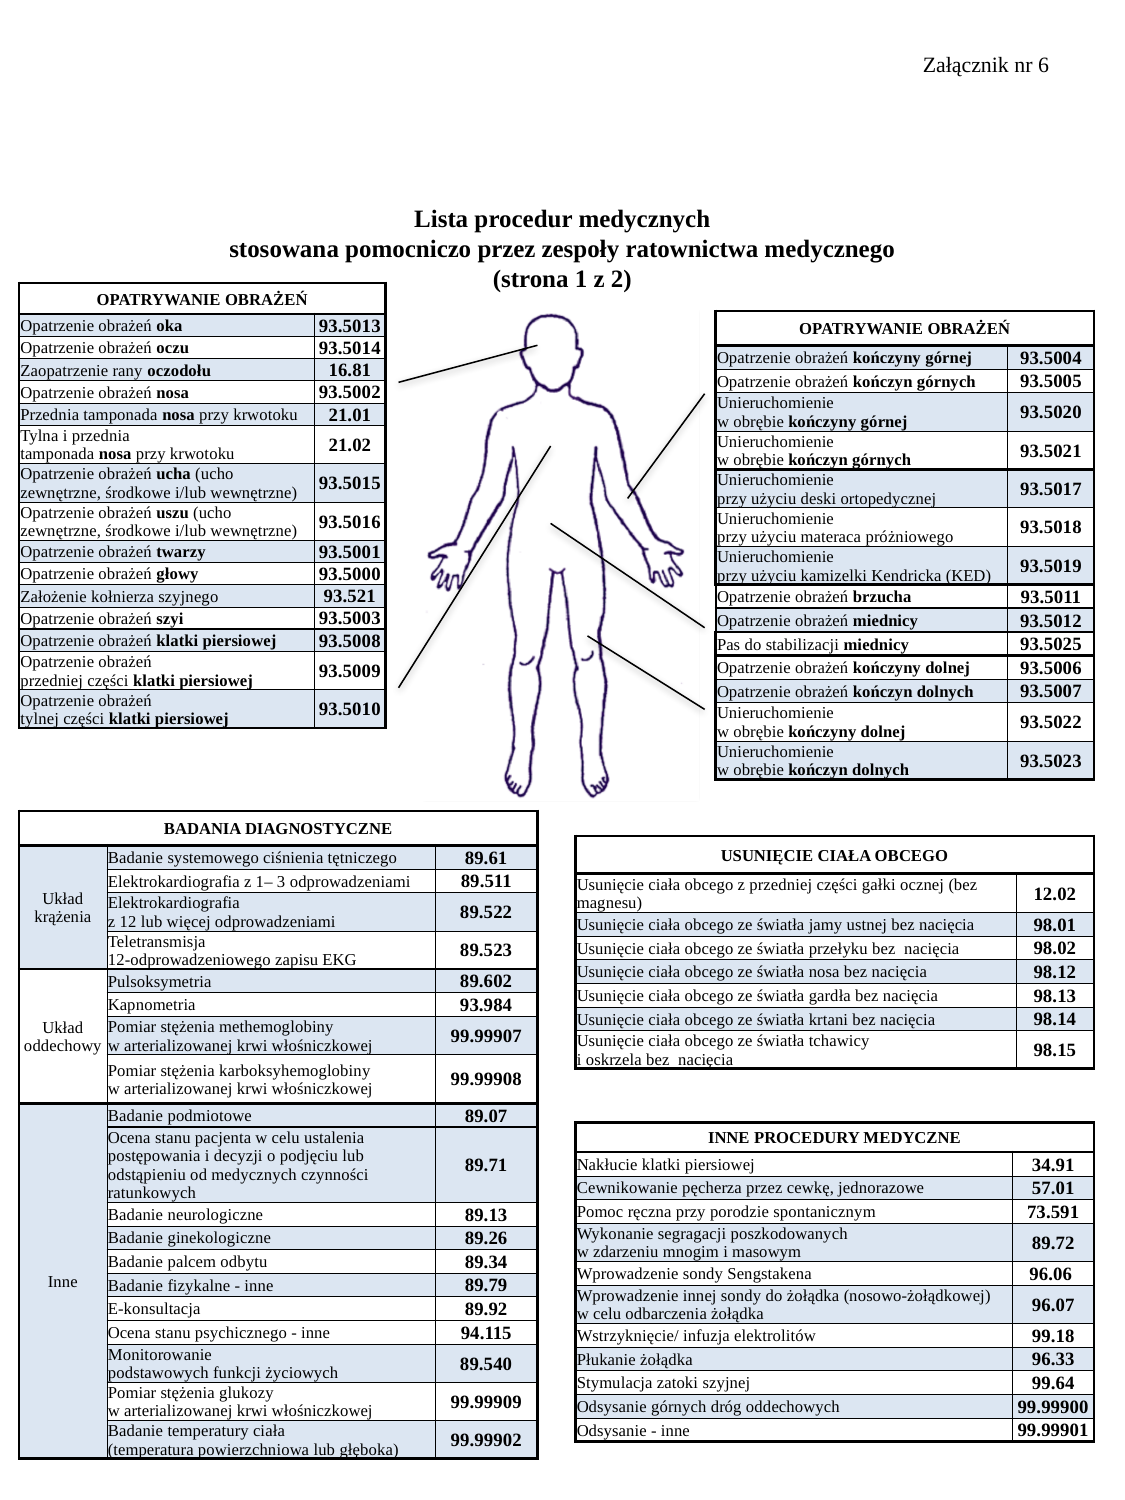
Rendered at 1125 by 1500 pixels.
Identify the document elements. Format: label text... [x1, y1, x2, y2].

table_cell 89.34 [436, 1250, 536, 1273]
table_cell Pomiar stężenia glukozy w arterializowanej krwi włośniczkowej [108, 1383, 435, 1420]
table_cell 89.79 [436, 1274, 536, 1296]
table_cell Opatrzenie obrażeń oka [20, 315, 314, 336]
table_cell 99.99908 [436, 1055, 536, 1102]
table_cell Stymulacja zatoki szyjnej [577, 1371, 1012, 1394]
table_cell Opatrzenie obrażeń oczu [20, 337, 314, 358]
table_cell Odsysanie - inne [577, 1419, 1012, 1440]
table_cell 93.5009 [315, 652, 384, 689]
table_cell Usunięcie ciała obcego ze światła gardła bez nacięcia [577, 984, 1016, 1007]
table_cell Badanie ginekologiczne [108, 1227, 435, 1249]
table_cell 93.5019 [1008, 547, 1093, 583]
table_cell Ocena stanu psychicznego - inne [108, 1321, 435, 1344]
table_cell 93.5005 [1008, 370, 1093, 392]
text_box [550, 523, 705, 628]
table_cell Opatrzenie obrażeń kończyn górnych [717, 370, 1007, 392]
table_cell 93.5014 [315, 337, 384, 358]
table_cell Opatrzenie obrażeń szyi [20, 608, 314, 628]
table_cell 98.15 [1017, 1031, 1093, 1067]
table_cell Badanie fizykalne - inne [108, 1274, 435, 1296]
table_cell Zaopatrzenie rany oczodołu [20, 359, 314, 380]
table_cell Nakłucie klatki piersiowej [577, 1153, 1012, 1176]
table_cell Opatrzenie obrażeń twarzy [20, 541, 314, 562]
table_cell 98.01 [1017, 913, 1093, 936]
table_cell 98.13 [1017, 984, 1093, 1007]
table_cell Opatrzenie obrażeń klatki piersiowej [20, 630, 314, 651]
text_box Załącznik nr 6 [814, 43, 1064, 130]
table_cell 89.92 [436, 1297, 536, 1320]
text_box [627, 393, 705, 499]
table_cell 94.115 [436, 1321, 536, 1344]
table_cell Opatrzenie obrażeń ucha (ucho zewnętrzne, środkowe i/lub wewnętrzne) [20, 464, 314, 502]
table_cell 93.5001 [315, 541, 384, 562]
table_cell 93.5015 [315, 464, 384, 502]
table_cell Opatrzenie obrażeń brzucha [717, 586, 1007, 607]
table_cell 89.07 [436, 1105, 536, 1126]
table_cell Opatrzenie obrażeń głowy [20, 563, 314, 584]
table_cell 93.5006 [1008, 657, 1093, 679]
table_header OPATRYWANIE OBRAŻEŃ [20, 284, 384, 313]
table_cell 96.06 [1013, 1262, 1093, 1285]
table_cell Inne [20, 1105, 107, 1457]
table_cell Opatrzenie obrażeń nosa [20, 381, 314, 403]
table_cell 73.591 [1013, 1200, 1093, 1223]
table_cell Unieruchomienie przy użyciu kamizelki Kendricka (KED) [717, 547, 1007, 583]
table_cell 93.5017 [1008, 471, 1093, 507]
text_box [587, 635, 705, 710]
table_header INNE PROCEDURY MEDYCZNE [577, 1124, 1093, 1151]
table_cell 98.12 [1017, 960, 1093, 983]
table_cell 93.5012 [1008, 609, 1093, 631]
table_cell 99.64 [1013, 1371, 1093, 1394]
table_cell 93.5020 [1008, 393, 1093, 431]
table_cell 93.5007 [1008, 680, 1093, 702]
table_cell 93.5025 [1008, 633, 1093, 654]
table_cell Tylna i przednia tamponada nosa przy krwotoku [20, 426, 314, 463]
table_cell 57.01 [1013, 1177, 1093, 1199]
table_cell Badanie temperatury ciała (temperatura powierzchniowa lub głęboka) [108, 1421, 435, 1457]
table_cell 21.01 [315, 404, 384, 425]
picture [422, 309, 701, 523]
table_cell 93.5016 [315, 503, 384, 540]
table_cell Pas do stabilizacji miednicy [717, 633, 1007, 654]
table_cell 89.13 [436, 1203, 536, 1226]
table_cell Teletransmisja 12-odprowadzeniowego zapisu EKG [108, 932, 435, 968]
table_cell Badanie systemowego ciśnienia tętniczego [108, 847, 435, 869]
table_header USUNIĘCIE CIAŁA OBCEGO [577, 837, 1093, 872]
table_cell 34.91 [1013, 1153, 1093, 1176]
table_cell Usunięcie ciała obcego ze światła jamy ustnej bez nacięcia [577, 913, 1016, 936]
table_cell Usunięcie ciała obcego ze światła nosa bez nacięcia [577, 960, 1016, 983]
table_cell 93.5023 [1008, 742, 1093, 778]
table_cell 99.99907 [436, 1017, 536, 1054]
table_cell 93.5011 [1008, 586, 1093, 607]
table_cell Badanie palcem odbytu [108, 1250, 435, 1273]
table_cell Opatrzenie obrażeń kończyny dolnej [717, 657, 1007, 679]
table_cell Pomiar stężenia karboksyhemoglobiny w arterializowanej krwi włośniczkowej [108, 1055, 435, 1102]
table_cell Cewnikowanie pęcherza przez cewkę, jednorazowe [577, 1177, 1012, 1199]
table_cell 93.5000 [315, 563, 384, 584]
table_cell 96.33 [1013, 1348, 1093, 1370]
table_cell 93.5010 [315, 690, 384, 727]
table_cell 89.71 [436, 1128, 536, 1202]
table_cell 96.07 [1013, 1286, 1093, 1323]
table_cell Odsysanie górnych dróg oddechowych [577, 1395, 1012, 1418]
table_cell 89.602 [436, 970, 536, 992]
table_cell 93.5013 [315, 315, 384, 336]
table_cell Badanie neurologiczne [108, 1203, 435, 1226]
table_cell Badanie podmiotowe [108, 1105, 435, 1126]
table_cell Usunięcie ciała obcego ze światła przełyku bez nacięcia [577, 937, 1016, 959]
table_cell Opatrzenie obrażeń tylnej części klatki piersiowej [20, 690, 314, 727]
table_cell 21.02 [315, 426, 384, 463]
table_cell Pomiar stężenia methemoglobiny w arterializowanej krwi włośniczkowej [108, 1017, 435, 1054]
table_cell Unieruchomienie w obrębie kończyn dolnych [717, 742, 1007, 778]
table_cell Wykonanie segragacji poszkodowanych w zdarzeniu mnogim i masowym [577, 1224, 1012, 1261]
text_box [398, 445, 551, 689]
table_cell 99.99902 [436, 1421, 536, 1457]
table_cell 93.5022 [1008, 703, 1093, 741]
table_cell Usunięcie ciała obcego z przedniej części gałki ocznej (bez magnesu) [577, 875, 1016, 912]
table_cell 99.18 [1013, 1324, 1093, 1347]
table_cell Unieruchomienie przy użyciu deski ortopedycznej [717, 471, 1007, 507]
picture [422, 628, 701, 802]
table_cell 93.5003 [315, 608, 384, 628]
table_cell 93.5018 [1008, 508, 1093, 546]
table_cell 89.523 [436, 932, 536, 968]
table_cell Kapnometria [108, 993, 435, 1016]
table_header OPATRYWANIE OBRAŻEŃ [717, 312, 1093, 344]
table_cell Wstrzyknięcie/ infuzja elektrolitów [577, 1324, 1012, 1347]
table_cell Opatrzenie obrażeń kończyn dolnych [717, 680, 1007, 702]
table_cell 93.5002 [315, 381, 384, 403]
table_cell 89.26 [436, 1227, 536, 1249]
table_cell 98.02 [1017, 937, 1093, 959]
table_cell Przednia tamponada nosa przy krwotoku [20, 404, 314, 425]
table_cell 99.99900 [1013, 1395, 1093, 1418]
text_box Lista procedur medycznych stosowana pomocniczo przez zespoły ratownictwa medycznego (strona 1 z 2) [174, 195, 950, 300]
table_cell Unieruchomienie w obrębie kończyny górnej [717, 393, 1007, 431]
table_cell Unieruchomienie w obrębie kończyny dolnej [717, 703, 1007, 741]
table_cell 93.521 [315, 585, 384, 607]
table_cell Założenie kołnierza szyjnego [20, 585, 314, 607]
table_cell Układ krążenia [20, 847, 107, 968]
table_cell 89.540 [436, 1345, 536, 1382]
table_cell Usunięcie ciała obcego ze światła krtani bez nacięcia [577, 1008, 1016, 1030]
table_cell 93.984 [436, 993, 536, 1016]
table_cell Unieruchomienie w obrębie kończyn górnych [717, 432, 1007, 468]
table_cell Układ oddechowy [20, 970, 107, 1102]
table_cell 89.61 [436, 847, 536, 869]
table_cell 89.522 [436, 893, 536, 931]
table_header BADANIA DIAGNOSTYCZNE [20, 812, 536, 844]
table_cell 98.14 [1017, 1008, 1093, 1030]
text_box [398, 345, 538, 383]
table_cell Opatrzenie obrażeń uszu (ucho zewnętrzne, środkowe i/lub wewnętrzne) [20, 503, 314, 540]
table_cell Unieruchomienie przy użyciu materaca próżniowego [717, 508, 1007, 546]
table_cell 99.99909 [436, 1383, 536, 1420]
table_cell 89.72 [1013, 1224, 1093, 1261]
table_cell Opatrzenie obrażeń kończyny górnej [717, 347, 1007, 369]
table_cell 16.81 [315, 359, 384, 380]
table_cell Wprowadzenie innej sondy do żołądka (nosowo-żołądkowej) w celu odbarczenia żołądka [577, 1286, 1012, 1323]
table_cell Pulsoksymetria [108, 970, 435, 992]
table_cell Płukanie żołądka [577, 1348, 1012, 1370]
table_cell 89.511 [436, 870, 536, 892]
table_cell Ocena stanu pacjenta w celu ustalenia postępowania i decyzji o podjęciu lub odstąpieniu od medycznych czynności ratunkowych [108, 1128, 435, 1202]
table_cell Wprowadzenie sondy Sengstakena [577, 1262, 1012, 1285]
table_cell 12.02 [1017, 875, 1093, 912]
table_cell Opatrzenie obrażeń przedniej części klatki piersiowej [20, 652, 314, 689]
table_cell 93.5008 [315, 630, 384, 651]
table_cell 93.5004 [1008, 347, 1093, 369]
table_cell Monitorowanie podstawowych funkcji życiowych [108, 1345, 435, 1382]
table_cell Pomoc ręczna przy porodzie spontanicznym [577, 1200, 1012, 1223]
table_cell Opatrzenie obrażeń miednicy [717, 609, 1007, 631]
table_cell Usunięcie ciała obcego ze światła tchawicy i oskrzela bez nacięcia [577, 1031, 1016, 1067]
table_cell E-konsultacja [108, 1297, 435, 1320]
table_cell Elektrokardiografia z 1– 3 odprowadzeniami [108, 870, 435, 892]
table_cell 99.99901 [1013, 1419, 1093, 1440]
table_cell 93.5021 [1008, 432, 1093, 468]
table_cell Elektrokardiografia z 12 lub więcej odprowadzeniami [108, 893, 435, 931]
